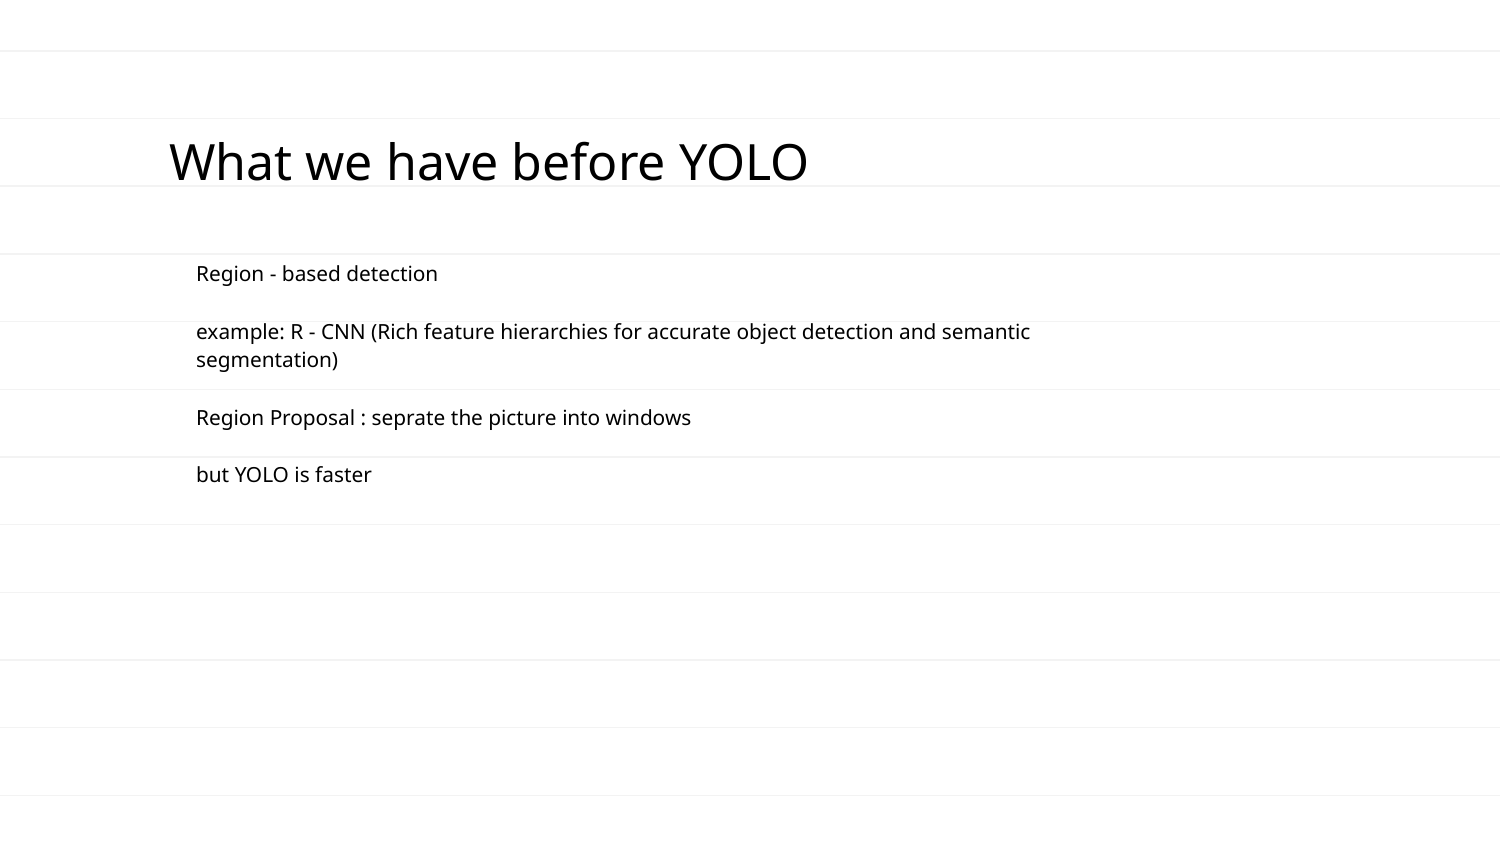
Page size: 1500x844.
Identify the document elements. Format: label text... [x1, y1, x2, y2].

list Region - based detection example: R - CNN (Rich feature hierarchies for accurate object detection and semantic segmentation) Region Proposal : seprate the picture into windows but YOLO is faster [154, 242, 1149, 743]
title What we have before YOLO [154, 84, 1351, 205]
